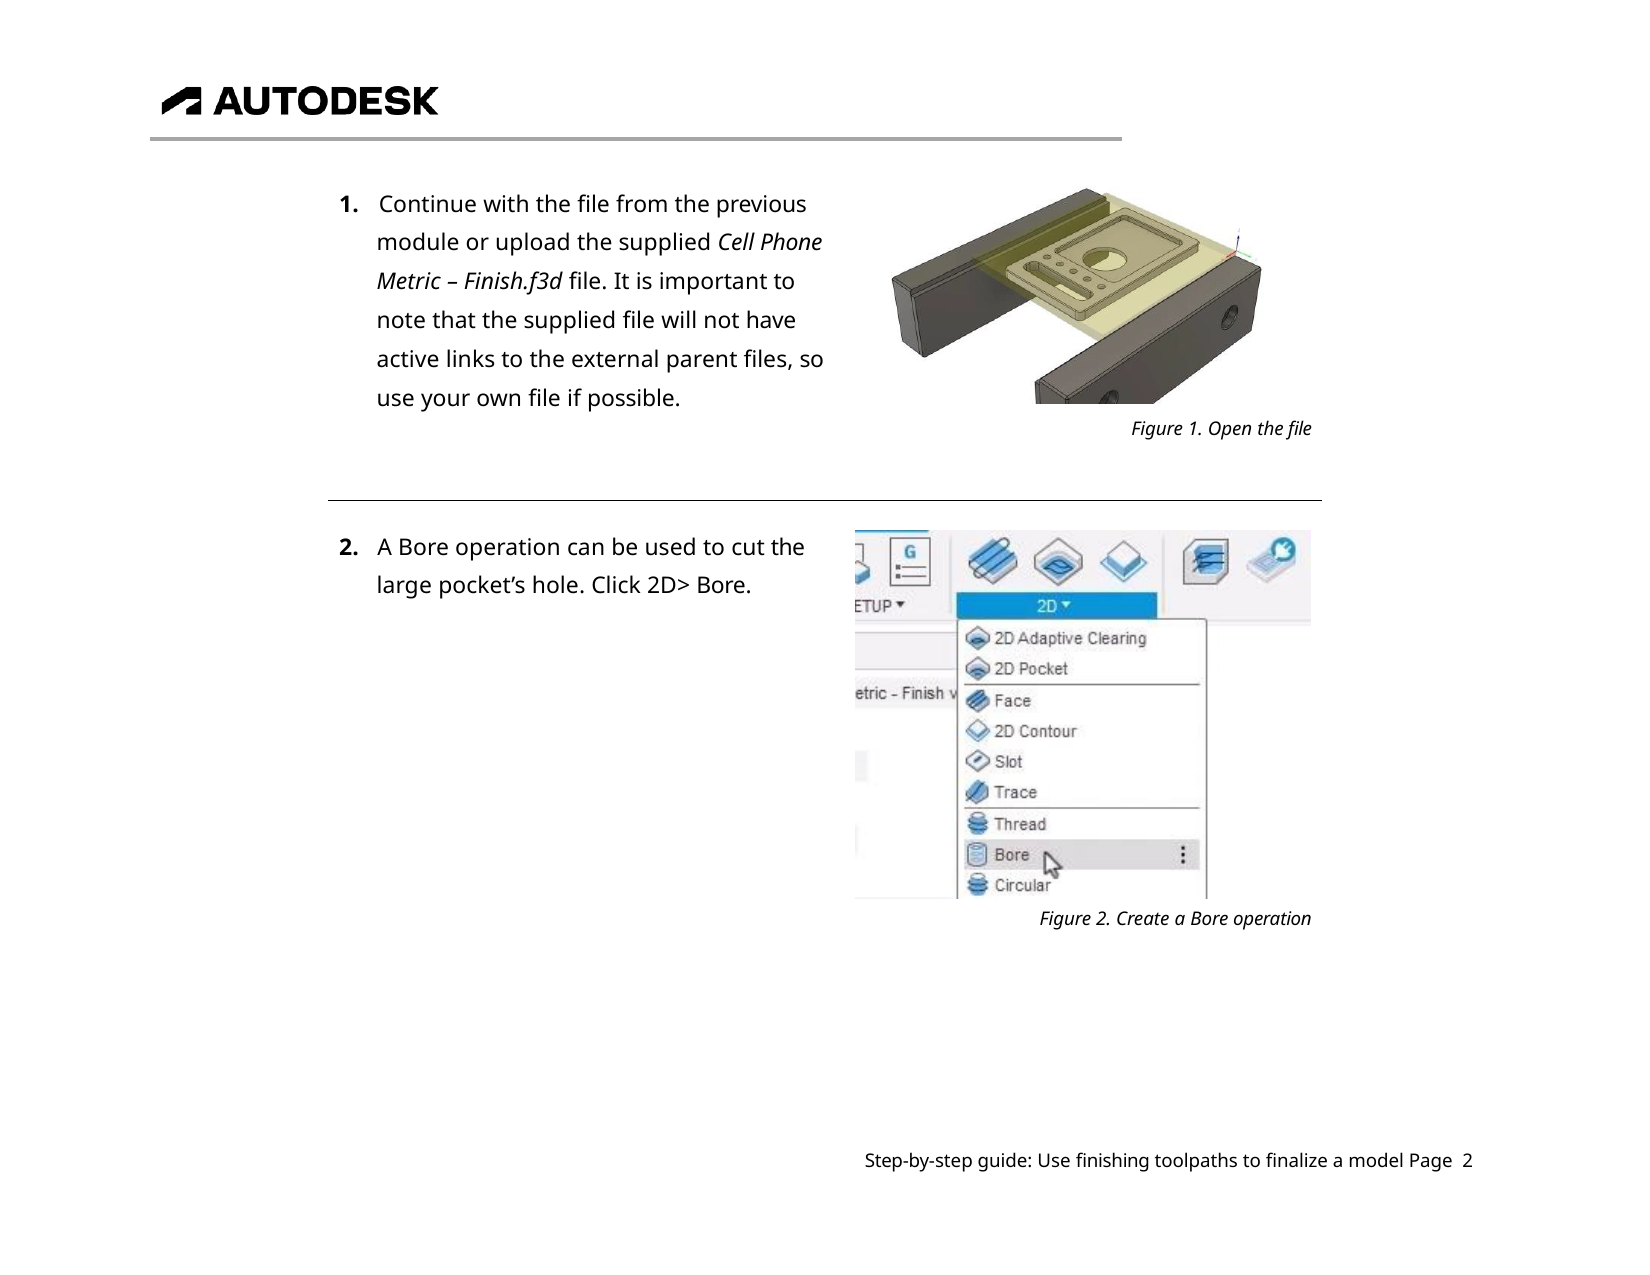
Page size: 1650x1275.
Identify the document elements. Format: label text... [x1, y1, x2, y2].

table_cell Figure 2. Create a Bore operation [843, 501, 1322, 945]
slide_number Step-by-step guide: Use finishing toolpaths to finalize a model Page 20 [862, 1145, 1509, 1275]
picture [161, 86, 439, 115]
picture [854, 530, 1311, 899]
table_cell 2. A Bore operation can be used to cut the large pocket’s hole. Click 2D> Bore. [328, 501, 843, 945]
picture [890, 186, 1264, 404]
table_header Figure 1. Open the file [843, 187, 1322, 500]
table_header 1. Continue with the file from the previous module or upload the supplied Cell Phone Metric – Finish.f3d file. It is important to note that the supplied file will not have active links to the external parent files, so use your own file if possible. [328, 187, 843, 500]
